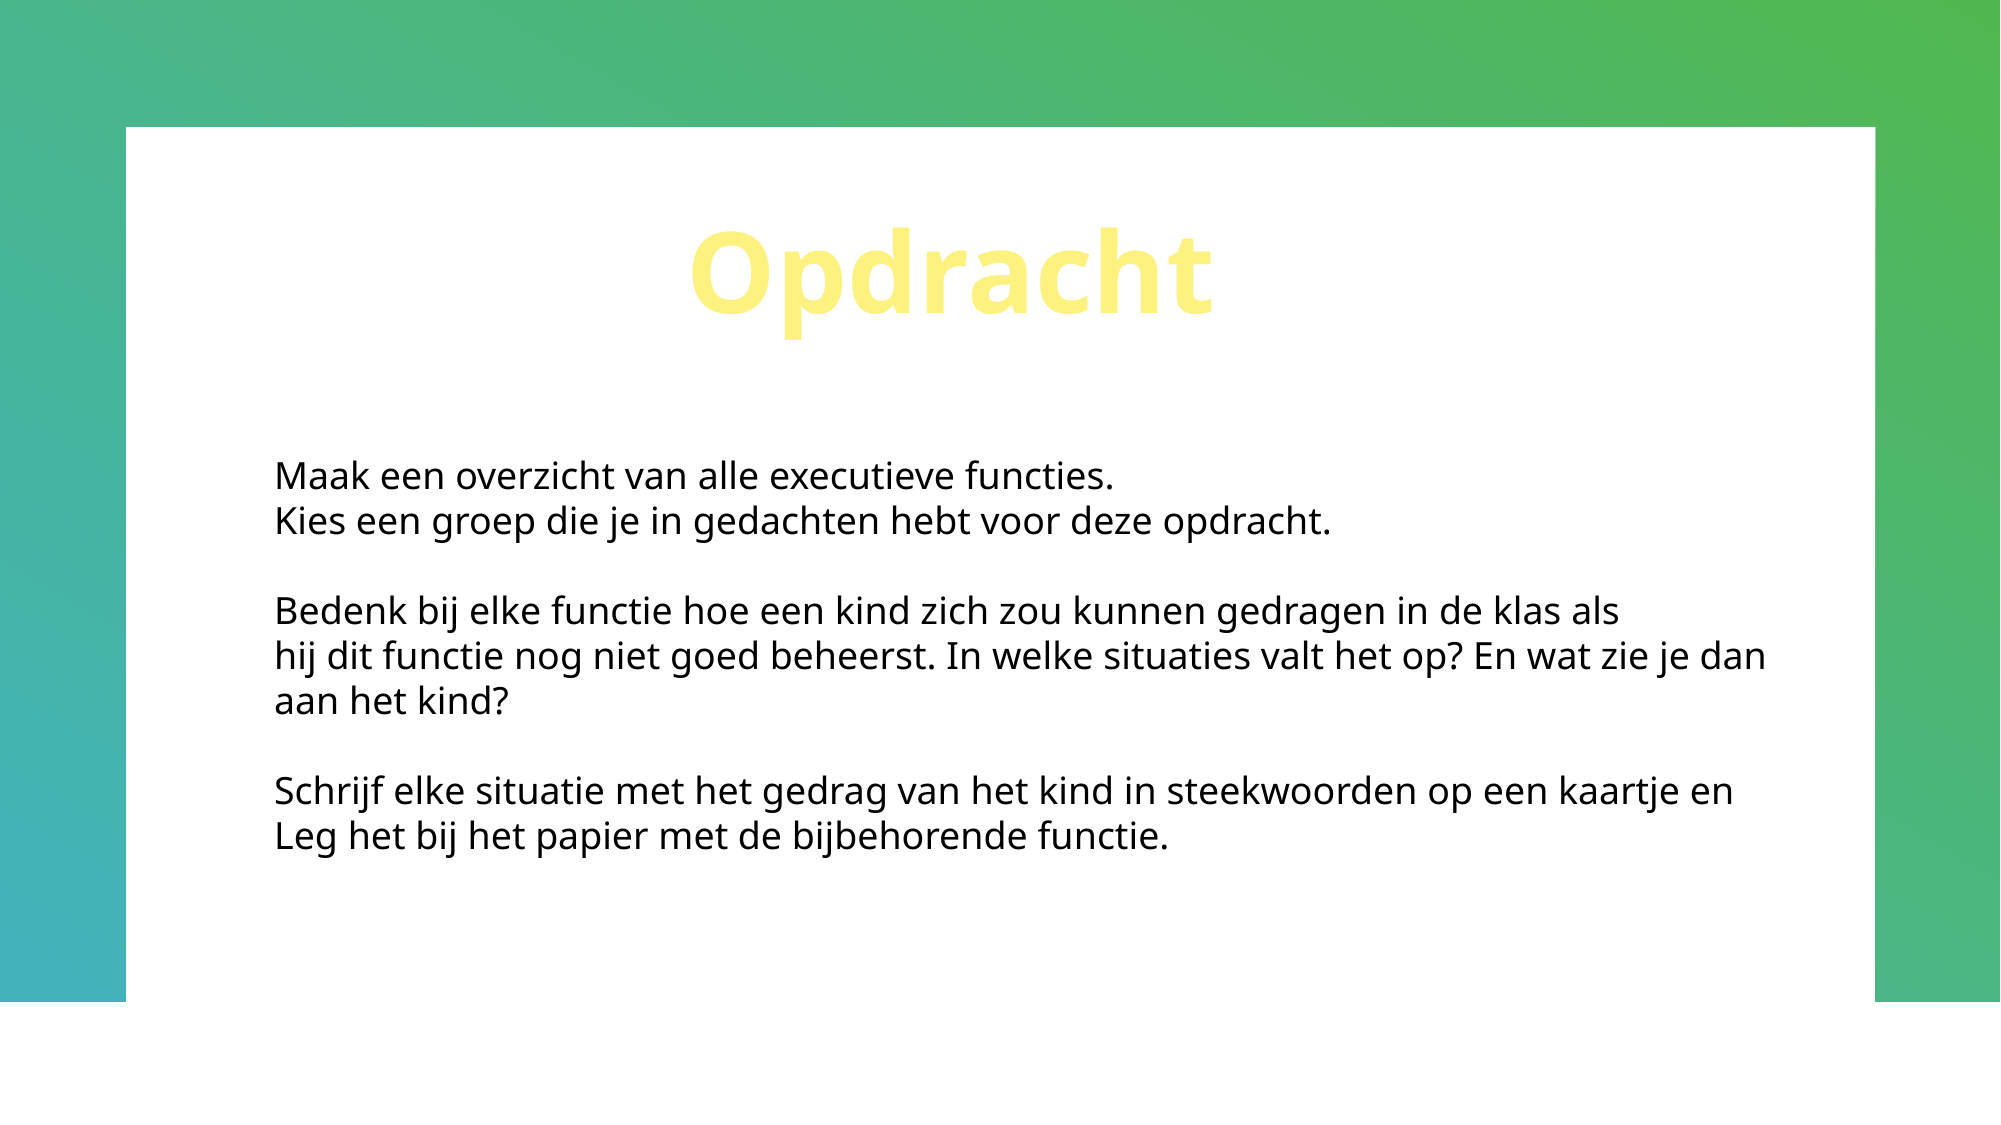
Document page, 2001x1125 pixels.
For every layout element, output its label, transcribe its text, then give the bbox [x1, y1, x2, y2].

text_box Maak een overzicht van alle executieve functies. Kies een groep die je in gedachten hebt voor deze opdracht. Bedenk bij elke functie hoe een kind zich zou kunnen gedragen in de klas als hij dit functie nog niet goed beheerst. In welke situaties valt het op? En wat zie je dan aan het kind? Schrijf elke situatie met het gedrag van het kind in steekwoorden op een kaartje en Leg het bij het papier met de bijbehorende functie. [259, 445, 1784, 865]
text_box Opdracht [671, 193, 1231, 343]
